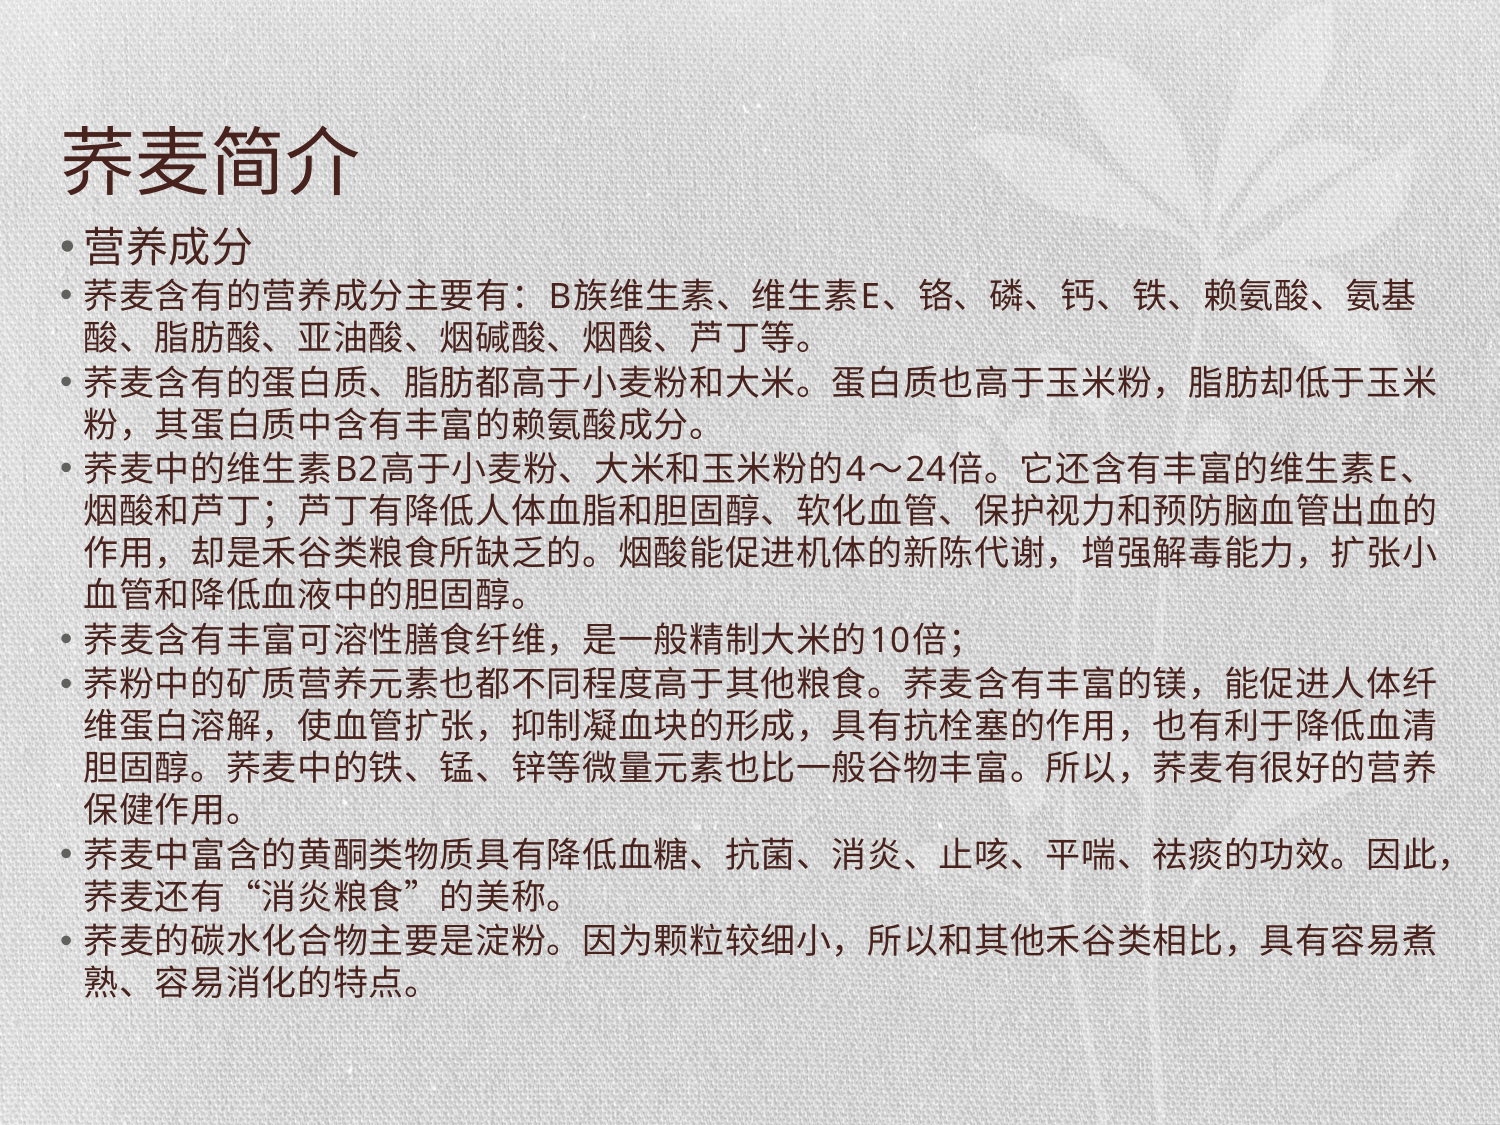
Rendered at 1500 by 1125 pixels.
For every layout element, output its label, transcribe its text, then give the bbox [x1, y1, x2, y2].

list 营养成分 荞麦含有的营养成分主要有：B族维生素、维生素E、铬、磷、钙、铁、赖氨酸、氨基酸、脂肪酸、亚油酸、烟碱酸、烟酸、芦丁等。 荞麦含有的蛋白质、脂肪都高于小麦粉和大米。蛋白质也高于玉米粉，脂肪却低于玉米粉，其蛋白质中含有丰富的赖氨酸成分。 荞麦中的维生素B2高于小麦粉、大米和玉米粉的4～24倍。它还含有丰富的维生素E、烟酸和芦丁；芦丁有降低人体血脂和胆固醇、软化血管、保护视力和预防脑血管出血的作用，却是禾谷类粮食所缺乏的。烟酸能促进机体的新陈代谢，增强解毒能力，扩张小血管和降低血液中的胆固醇。 荞麦含有丰富可溶性膳食纤维，是一般精制大米的10倍； 荞粉中的矿质营养元素也都不同程度高于其他粮食。荞麦含有丰富的镁，能促进人体纤维蛋白溶解，使血管扩张，抑制凝血块的形成，具有抗栓塞的作用，也有利于降低血清胆固醇。荞麦中的铁、锰、锌等微量元素也比一般谷物丰富。所以，荞麦有很好的营养保健作用。 荞麦中富含的黄酮类物质具有降低血糖、抗菌、消炎、止咳、平喘、祛痰的功效。因此，荞麦还有“消炎粮食”的美称。 荞麦的碳水化合物主要是淀粉。因为颗粒较细小，所以和其他禾谷类相比，具有容易煮熟、容易消化的特点。 [45, 213, 1455, 1023]
title 荞麦简介 [45, 37, 1455, 213]
